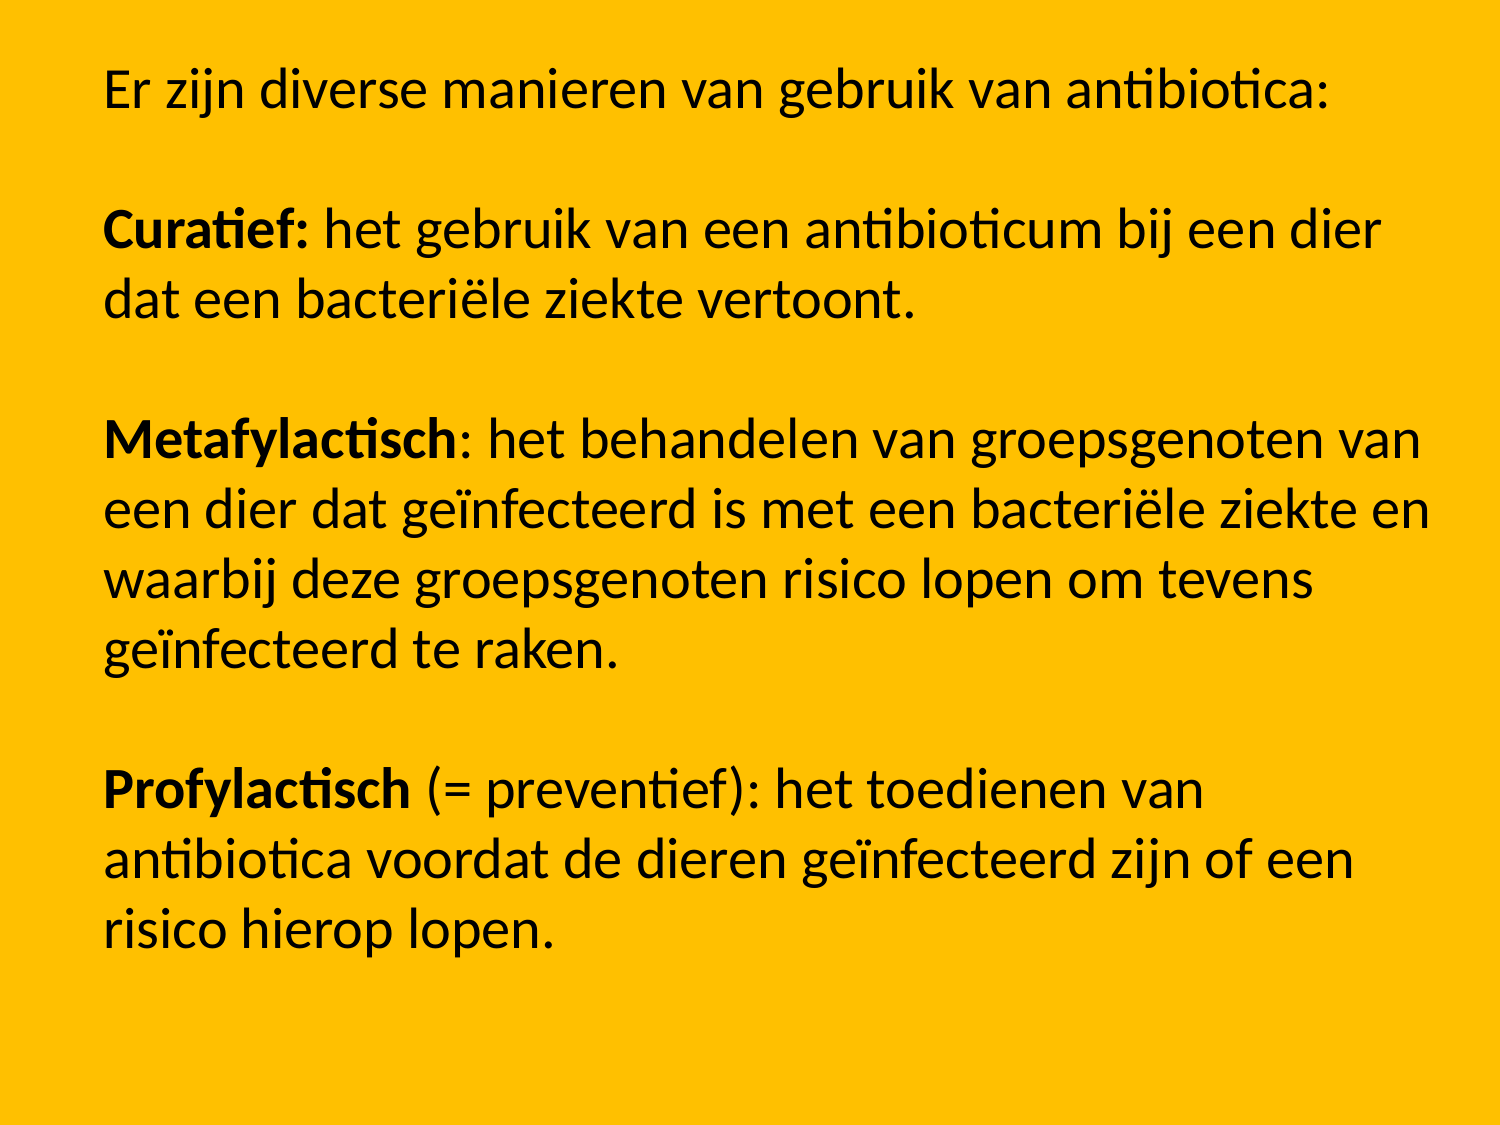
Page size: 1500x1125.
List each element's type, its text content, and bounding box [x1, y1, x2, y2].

text_box Er zijn diverse manieren van gebruik van antibiotica: Curatief: het gebruik van een antibioticum bij een dier dat een bacteriële ziekte vertoont. Metafylactisch: het behandelen van groepsgenoten van een dier dat geïnfecteerd is met een bacteriële ziekte en waarbij deze groepsgenoten risico lopen om tevens geïnfecteerd te raken. Profylactisch (= preventief): het toedienen van antibiotica voordat de dieren geïnfecteerd zijn of een risico hierop lopen. [88, 42, 1459, 968]
